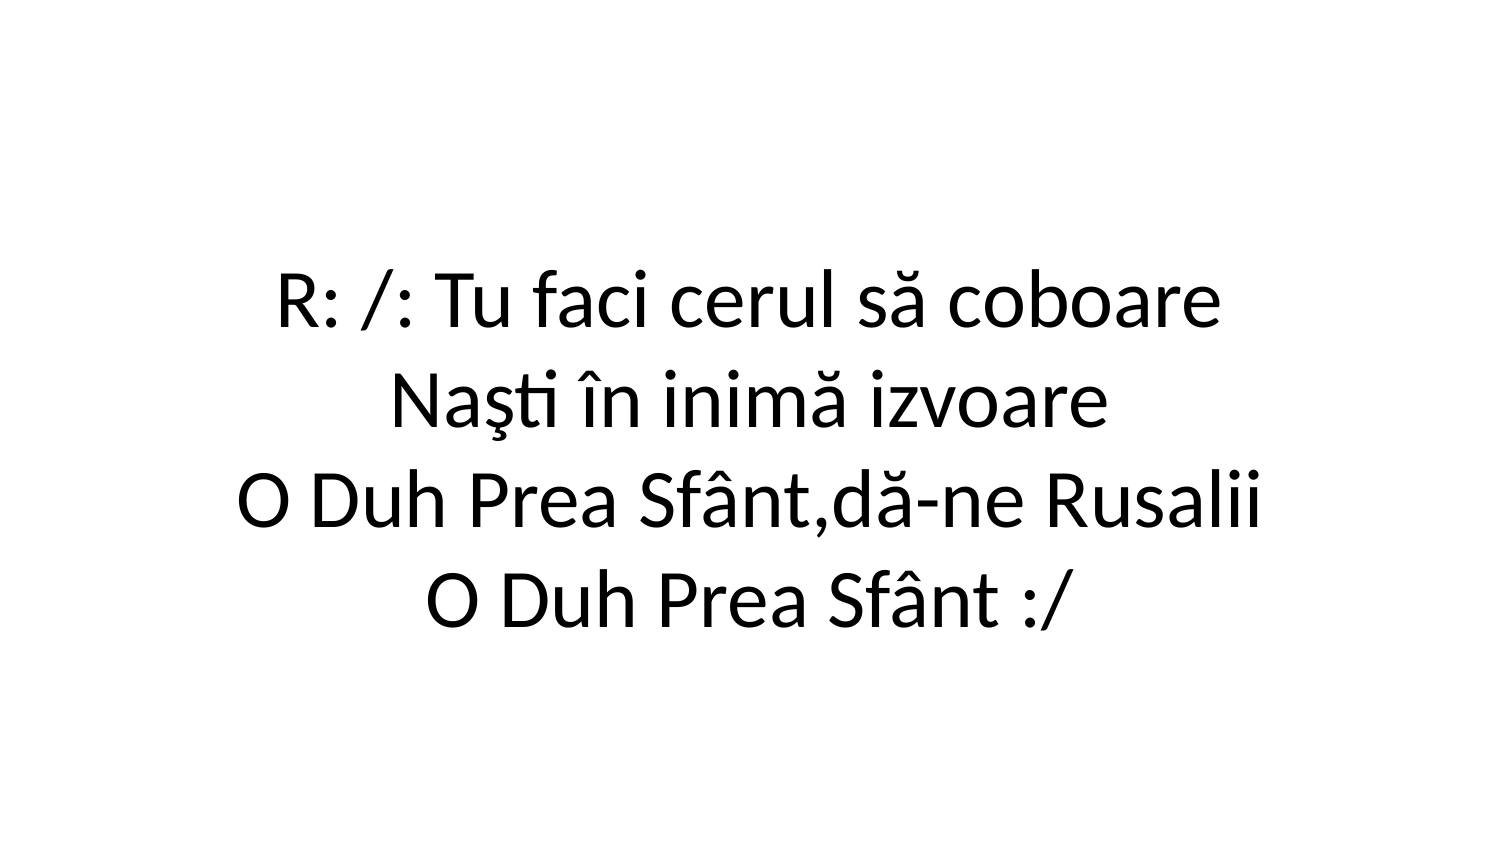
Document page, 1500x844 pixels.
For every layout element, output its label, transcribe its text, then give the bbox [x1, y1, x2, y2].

text_box R: /: Tu faci cerul să coboare Naşti în inimă izvoare O Duh Prea Sfânt,dă-ne Rusalii O Duh Prea Sfânt :/ [221, 192, 1279, 652]
